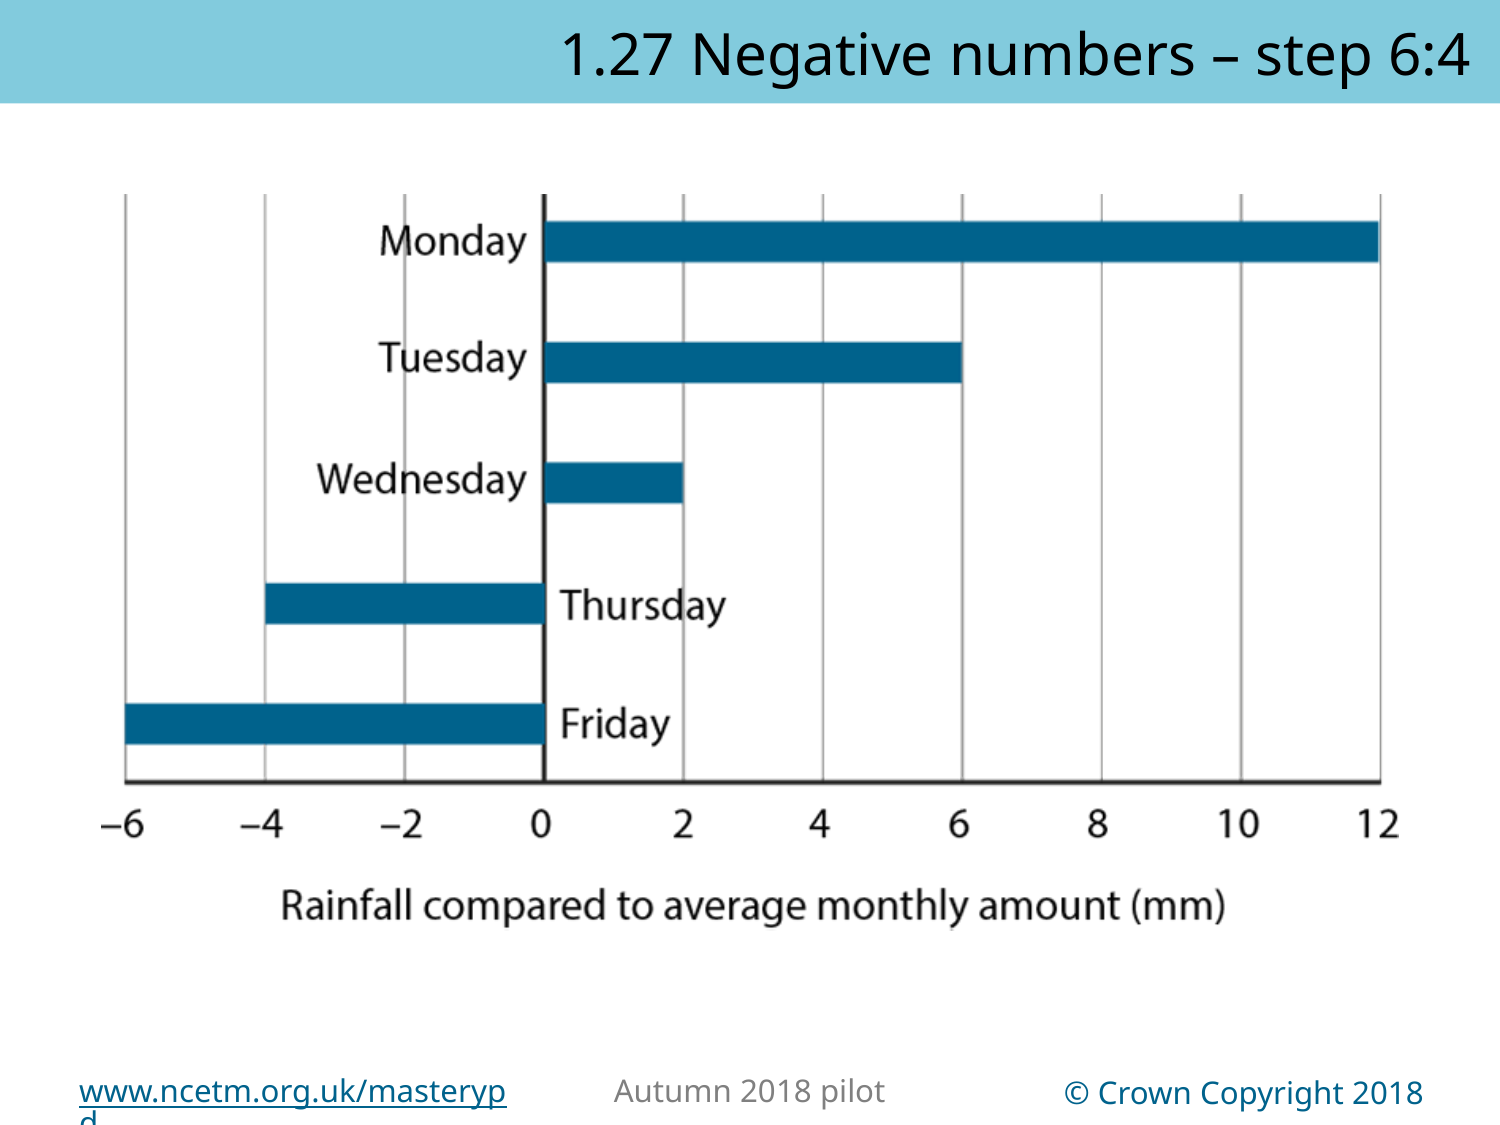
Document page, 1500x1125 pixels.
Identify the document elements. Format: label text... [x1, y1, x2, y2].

list 1.27 Negative numbers – step 6:4 [0, 0, 1500, 104]
picture [101, 194, 1399, 931]
